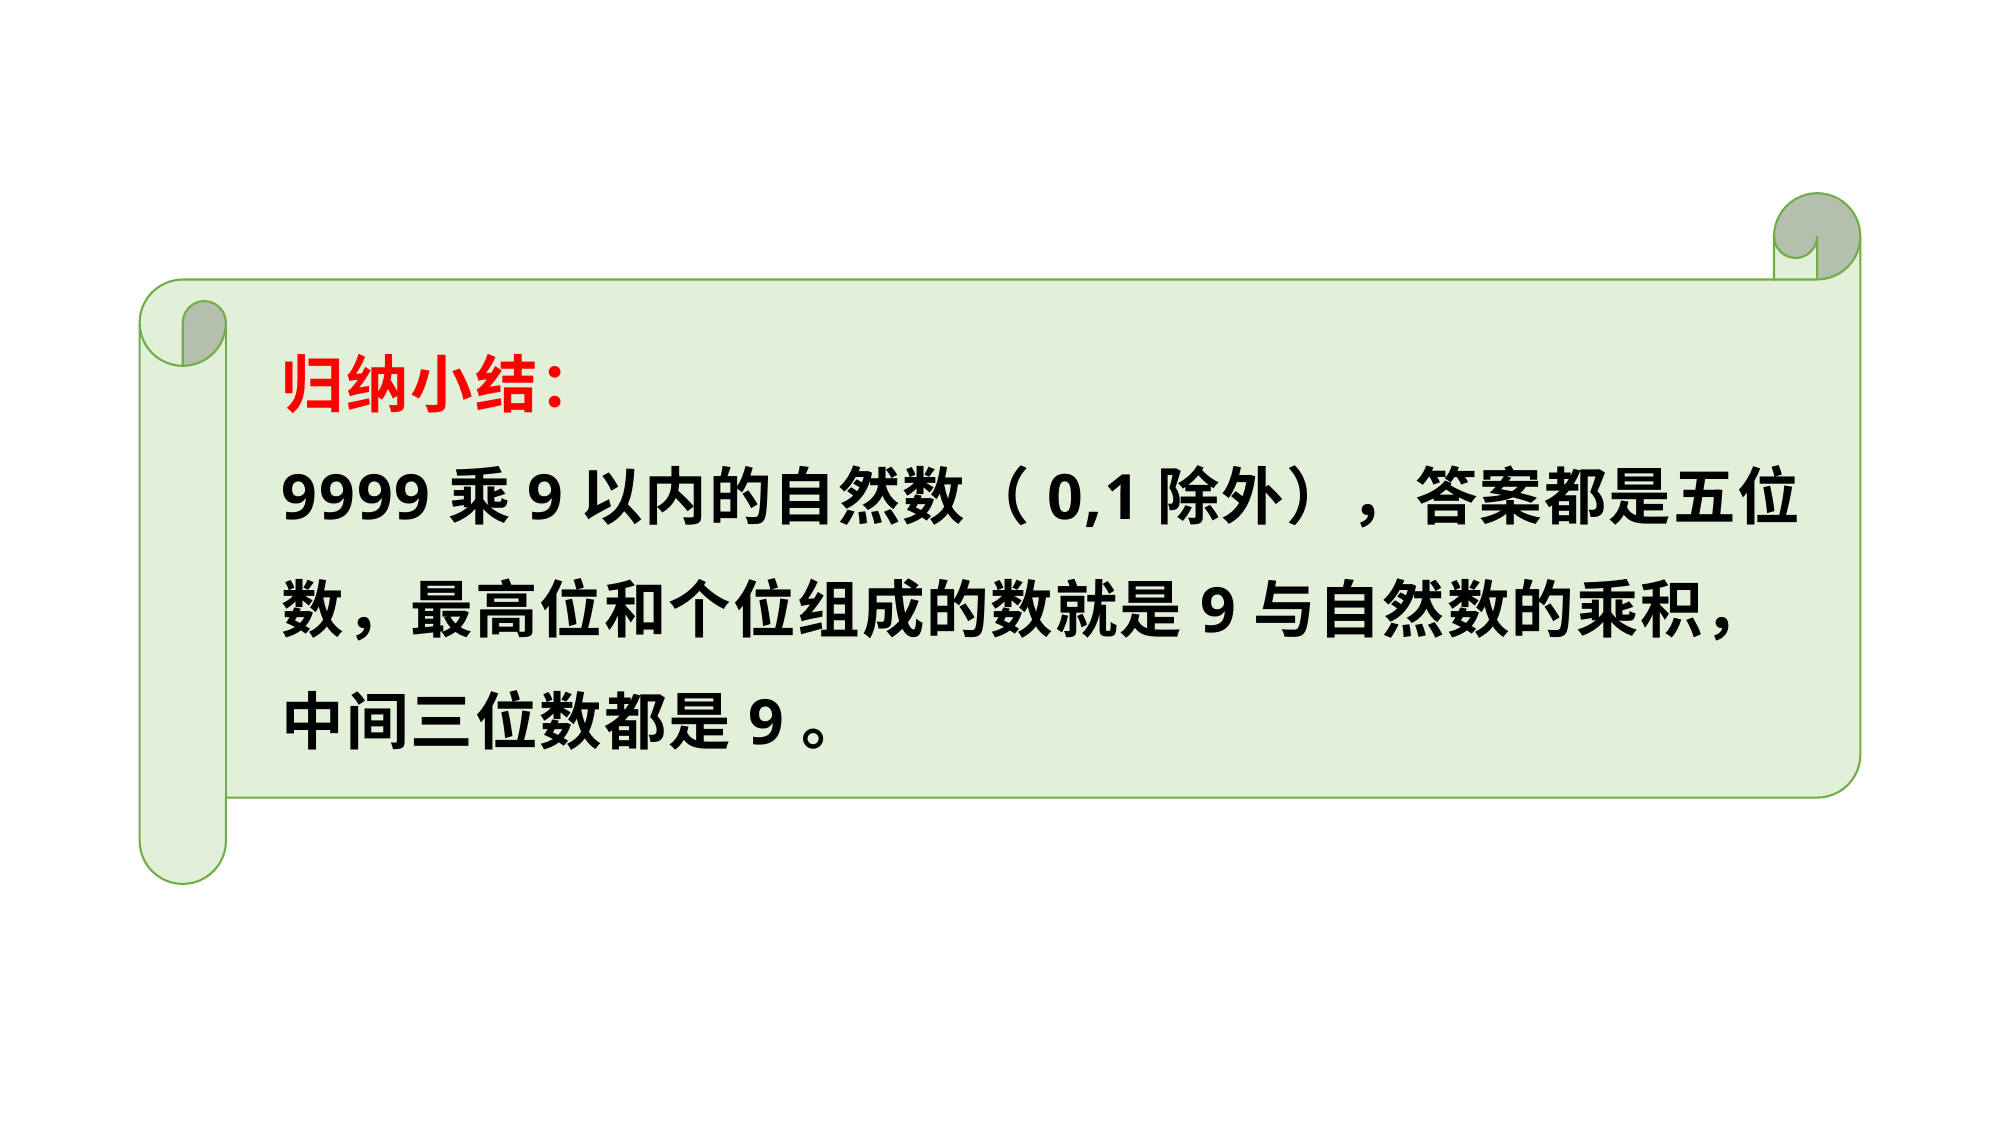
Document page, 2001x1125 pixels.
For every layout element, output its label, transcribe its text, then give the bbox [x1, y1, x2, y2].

text_box 归纳小结： 9999乘9以内的自然数（0,1除外），答案都是五位数，最高位和个位组成的数就是9与自然数的乘积，中间三位数都是9。 [267, 299, 1838, 765]
text_box [138, 192, 1862, 885]
